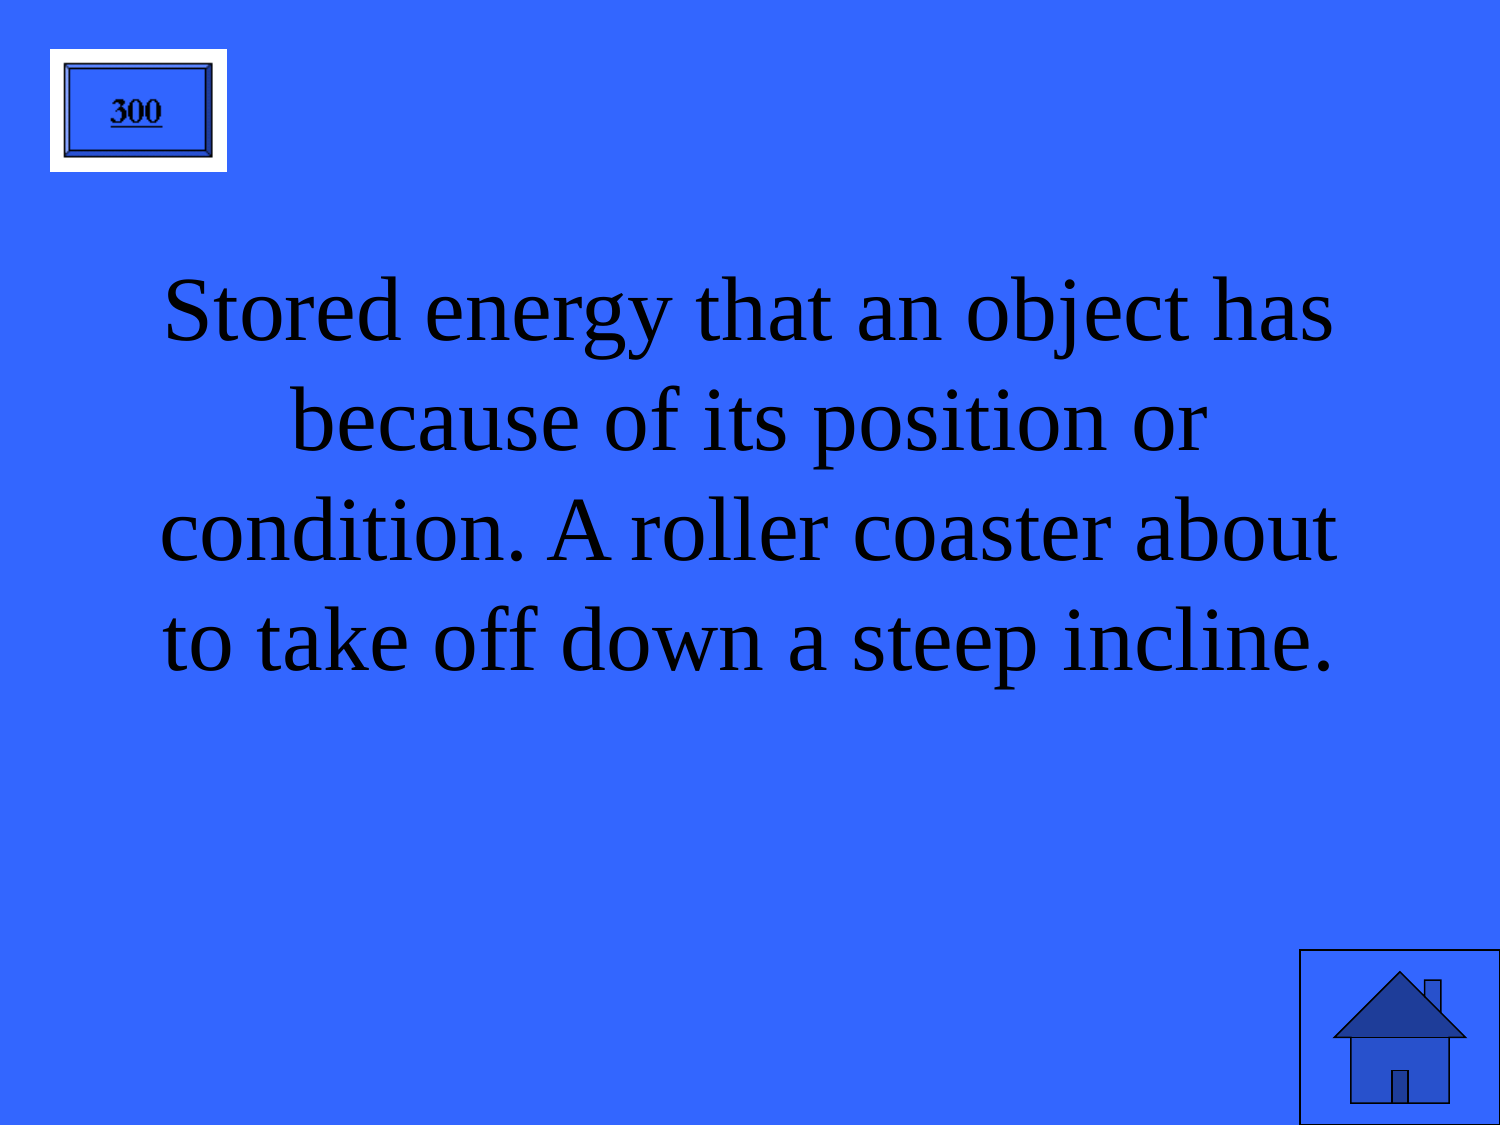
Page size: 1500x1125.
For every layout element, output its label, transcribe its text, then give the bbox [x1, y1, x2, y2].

title Stored energy that an object has because of its position or condition. A roller coaster about to take off down a steep incline. [112, 374, 1388, 563]
text_box [1299, 950, 1500, 1125]
picture [49, 49, 227, 173]
